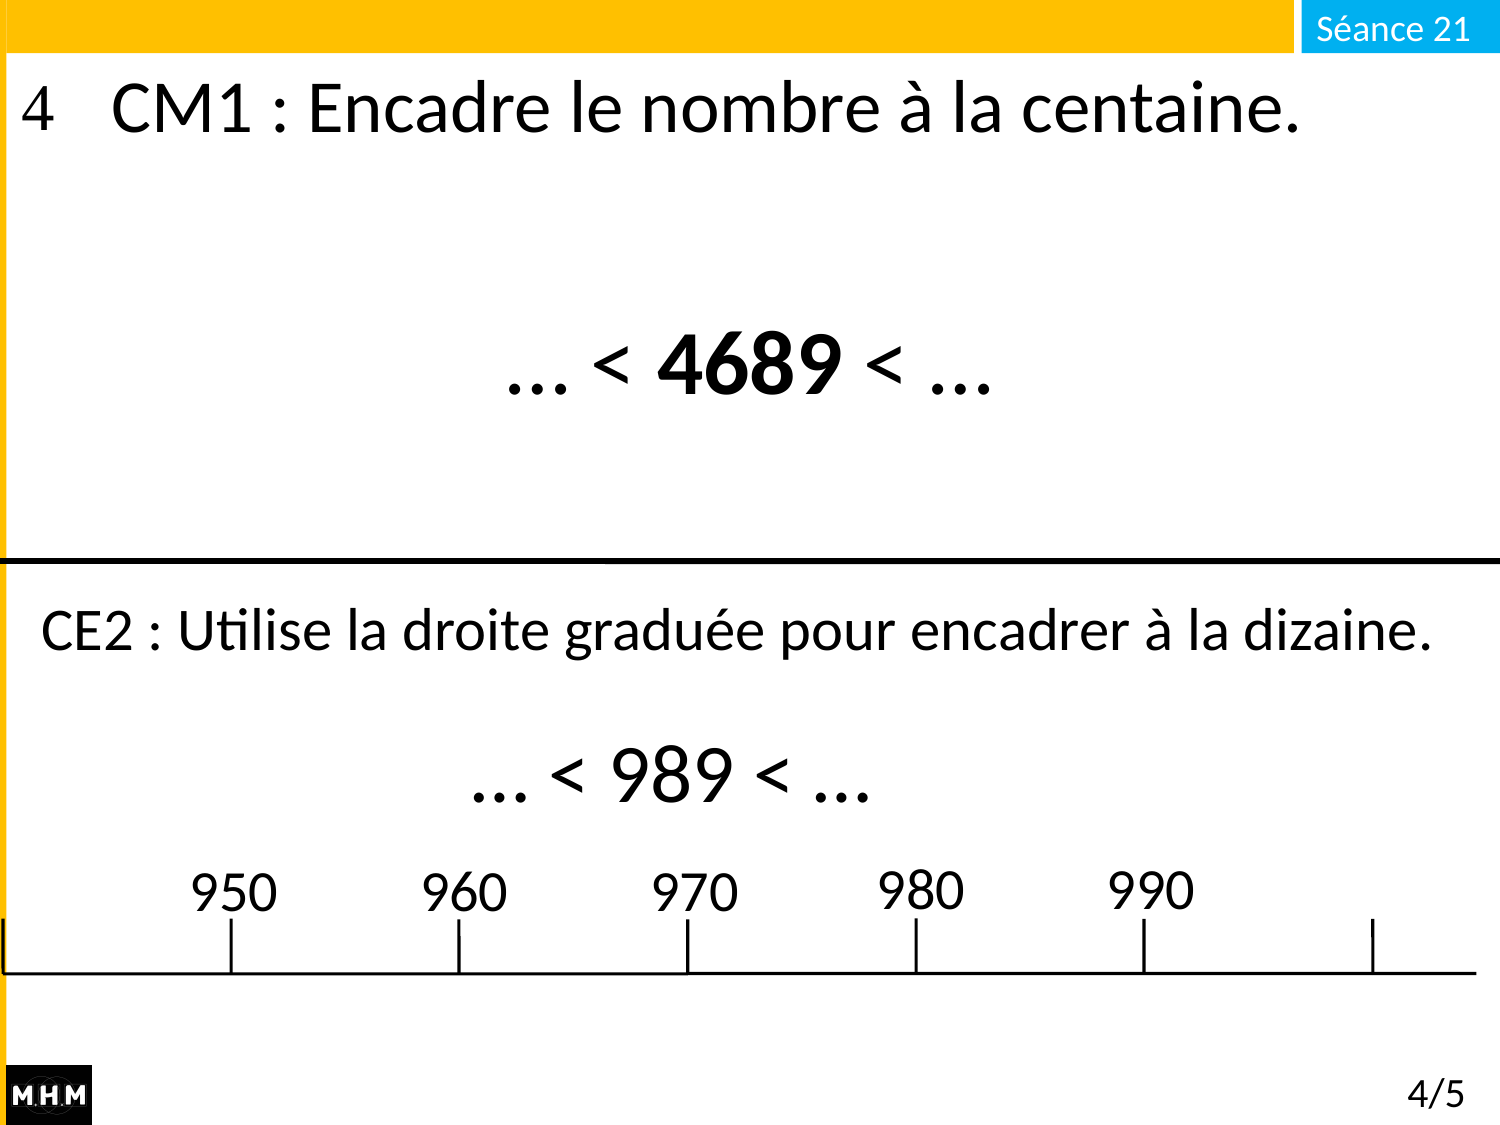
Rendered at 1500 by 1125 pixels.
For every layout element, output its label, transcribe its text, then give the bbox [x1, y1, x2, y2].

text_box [2, 843, 1477, 975]
list 4/5 [1373, 1064, 1500, 1125]
title CE2 : Utilise la droite graduée pour encadrer à la dizaine. [26, 562, 1500, 701]
text_box … < 4689 < … [472, 295, 1028, 420]
picture [6, 1065, 92, 1125]
text_box … < 989 < … [457, 712, 1093, 827]
text_box CM1 : Encadre le nombre à la centaine. [96, 60, 1391, 157]
